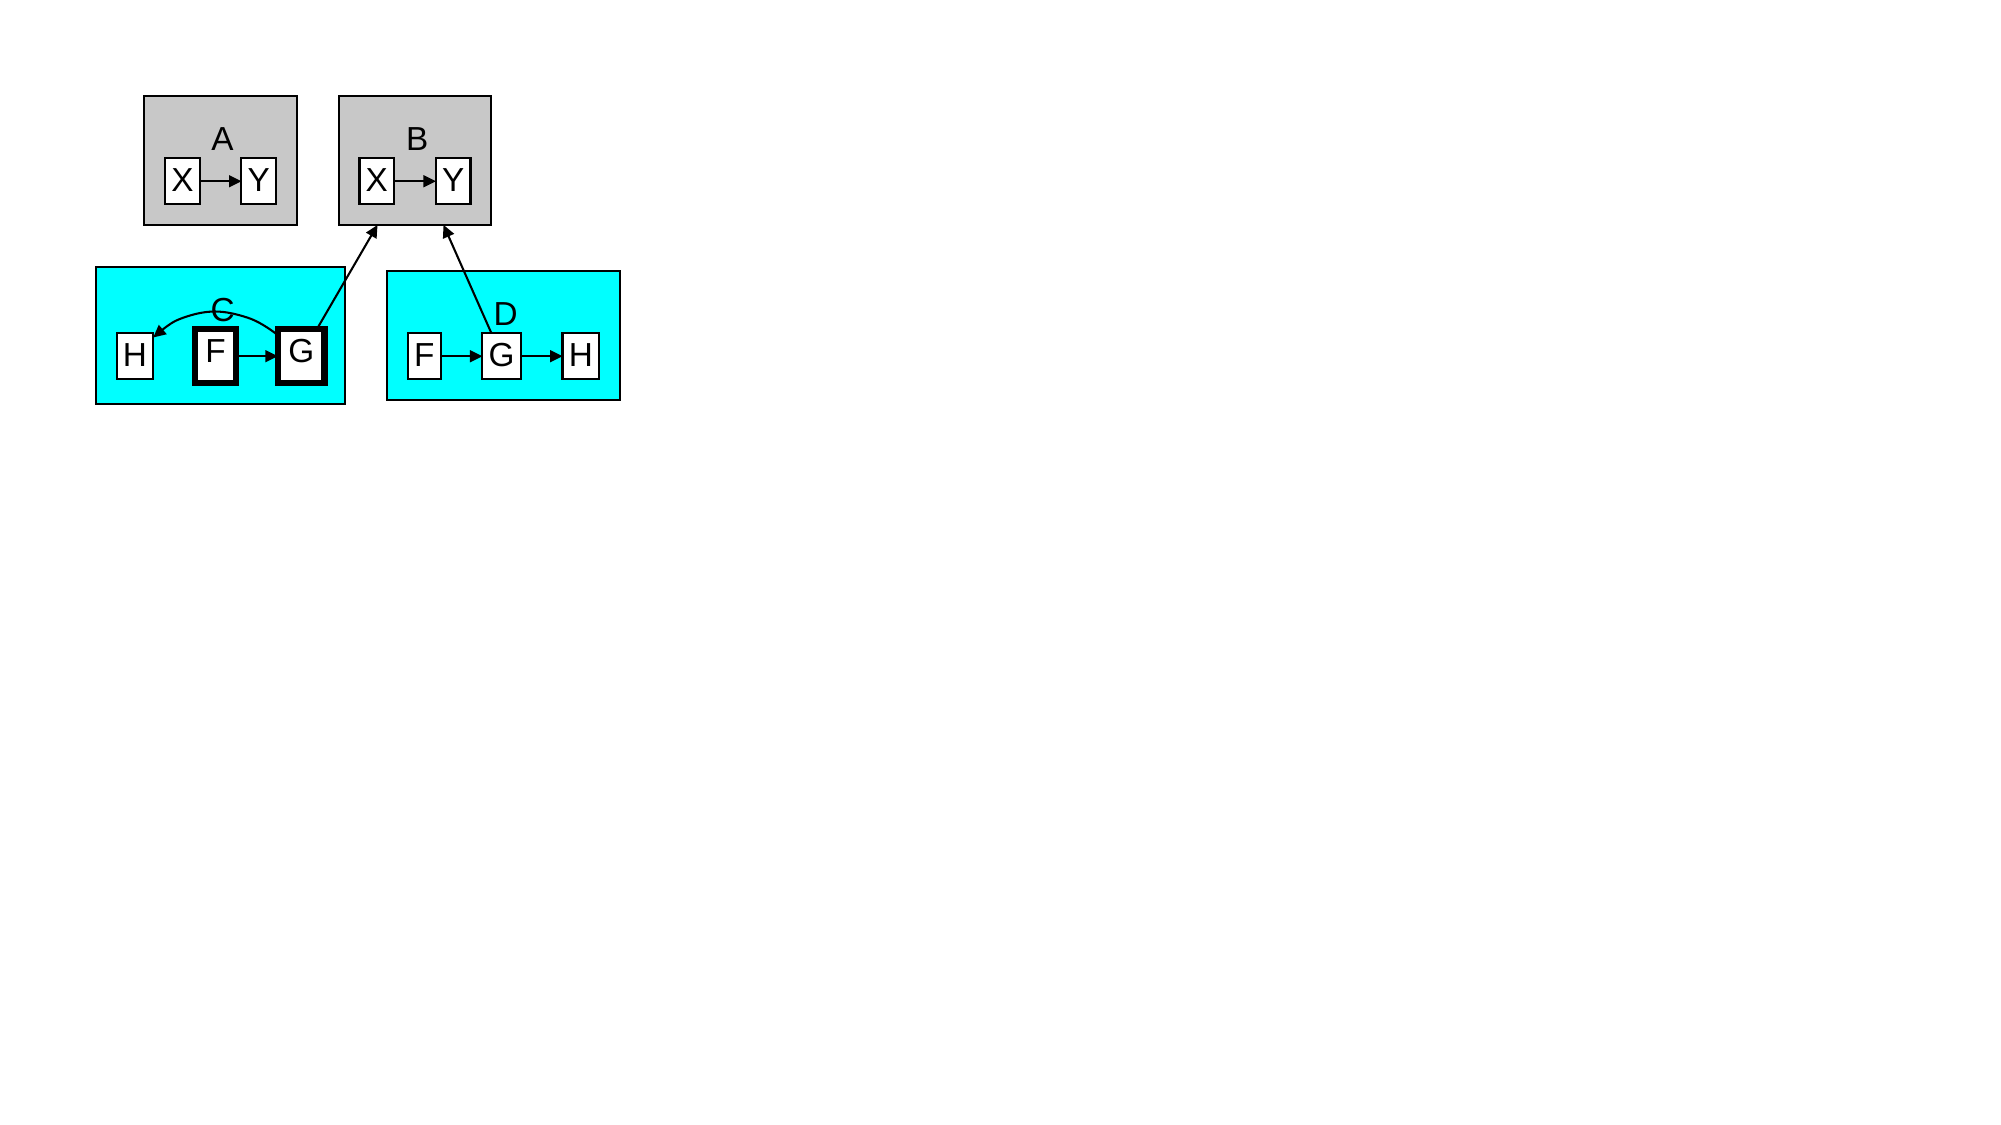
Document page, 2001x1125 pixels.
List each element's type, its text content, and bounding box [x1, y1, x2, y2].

text_box Y [241, 158, 277, 205]
text_box [74, 74, 642, 425]
text_box [144, 95, 297, 225]
text_box [153, 310, 279, 338]
text_box [387, 270, 620, 400]
text_box D [492, 293, 520, 332]
text_box F [194, 336, 237, 384]
text_box B [403, 118, 431, 157]
text_box Y [435, 158, 471, 205]
text_box X [164, 158, 200, 205]
text_box A [209, 118, 236, 157]
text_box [443, 224, 492, 334]
text_box [338, 95, 492, 225]
text_box H [562, 333, 600, 380]
text_box [95, 266, 346, 405]
text_box H [116, 333, 154, 380]
text_box C [208, 289, 237, 313]
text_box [316, 224, 378, 330]
text_box X [359, 158, 395, 205]
text_box G [277, 329, 325, 384]
text_box G [482, 333, 521, 380]
text_box F [407, 333, 441, 380]
